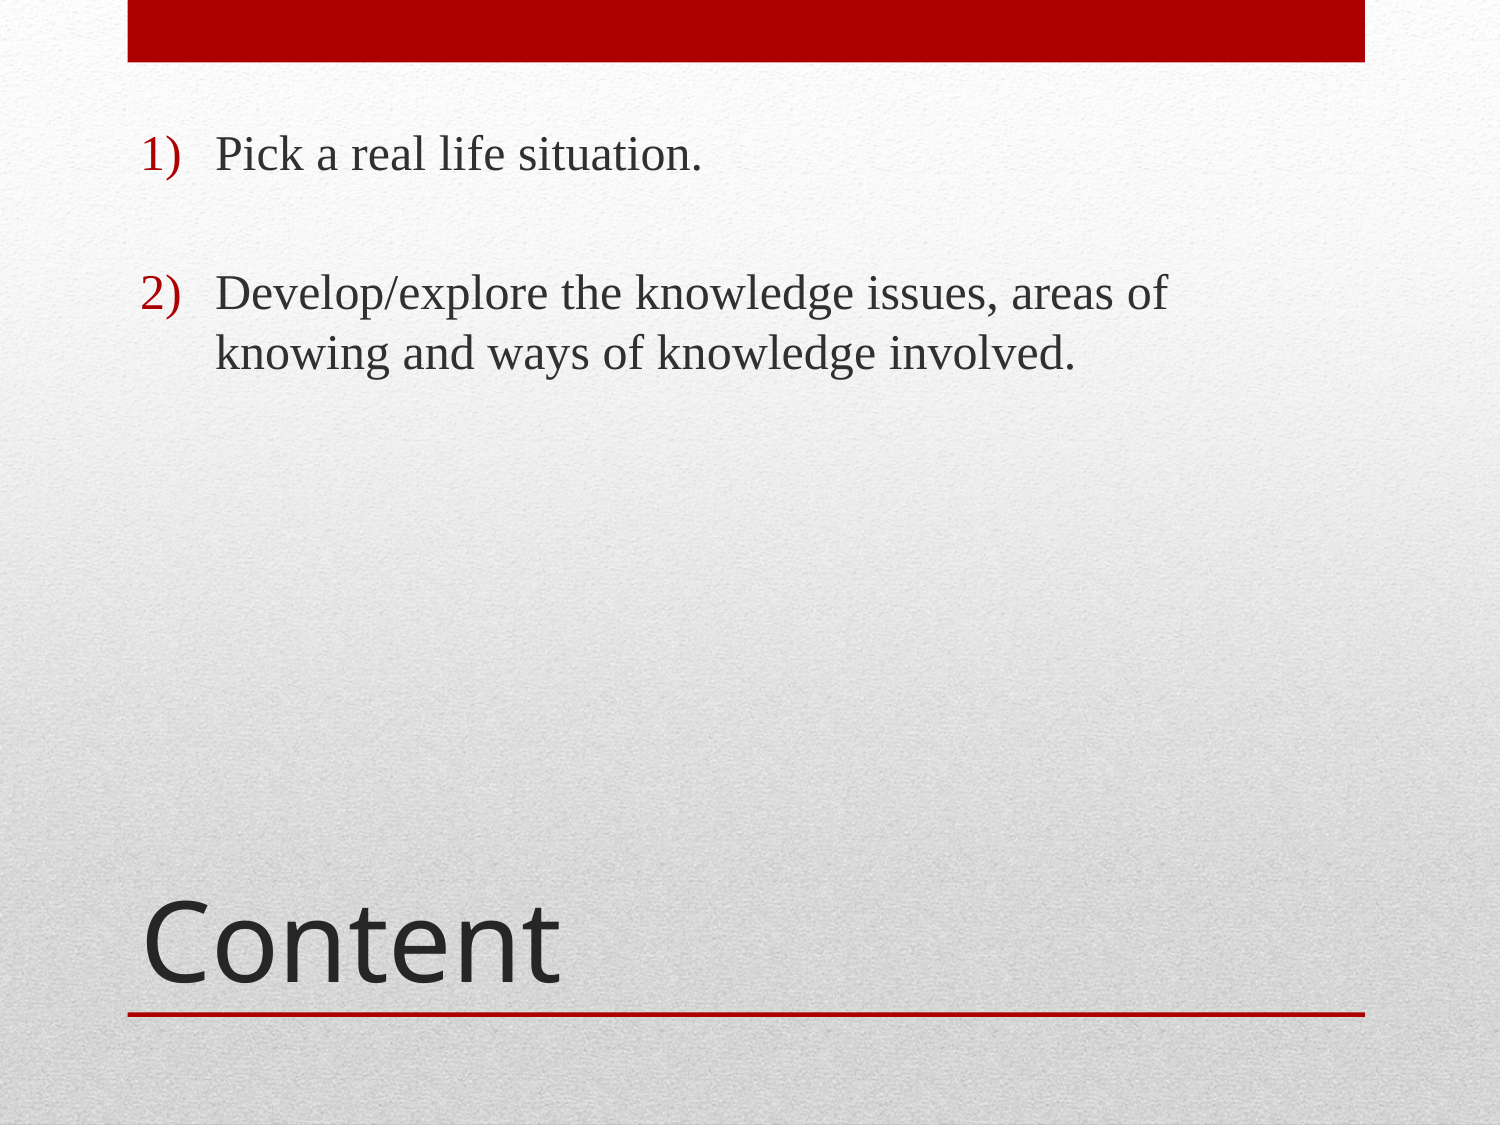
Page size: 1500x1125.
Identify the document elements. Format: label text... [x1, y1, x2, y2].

list Pick a real life situation. Develop/explore the knowledge issues, areas of knowing and ways of knowledge involved. [125, 112, 1363, 750]
title Content [125, 750, 1238, 1013]
